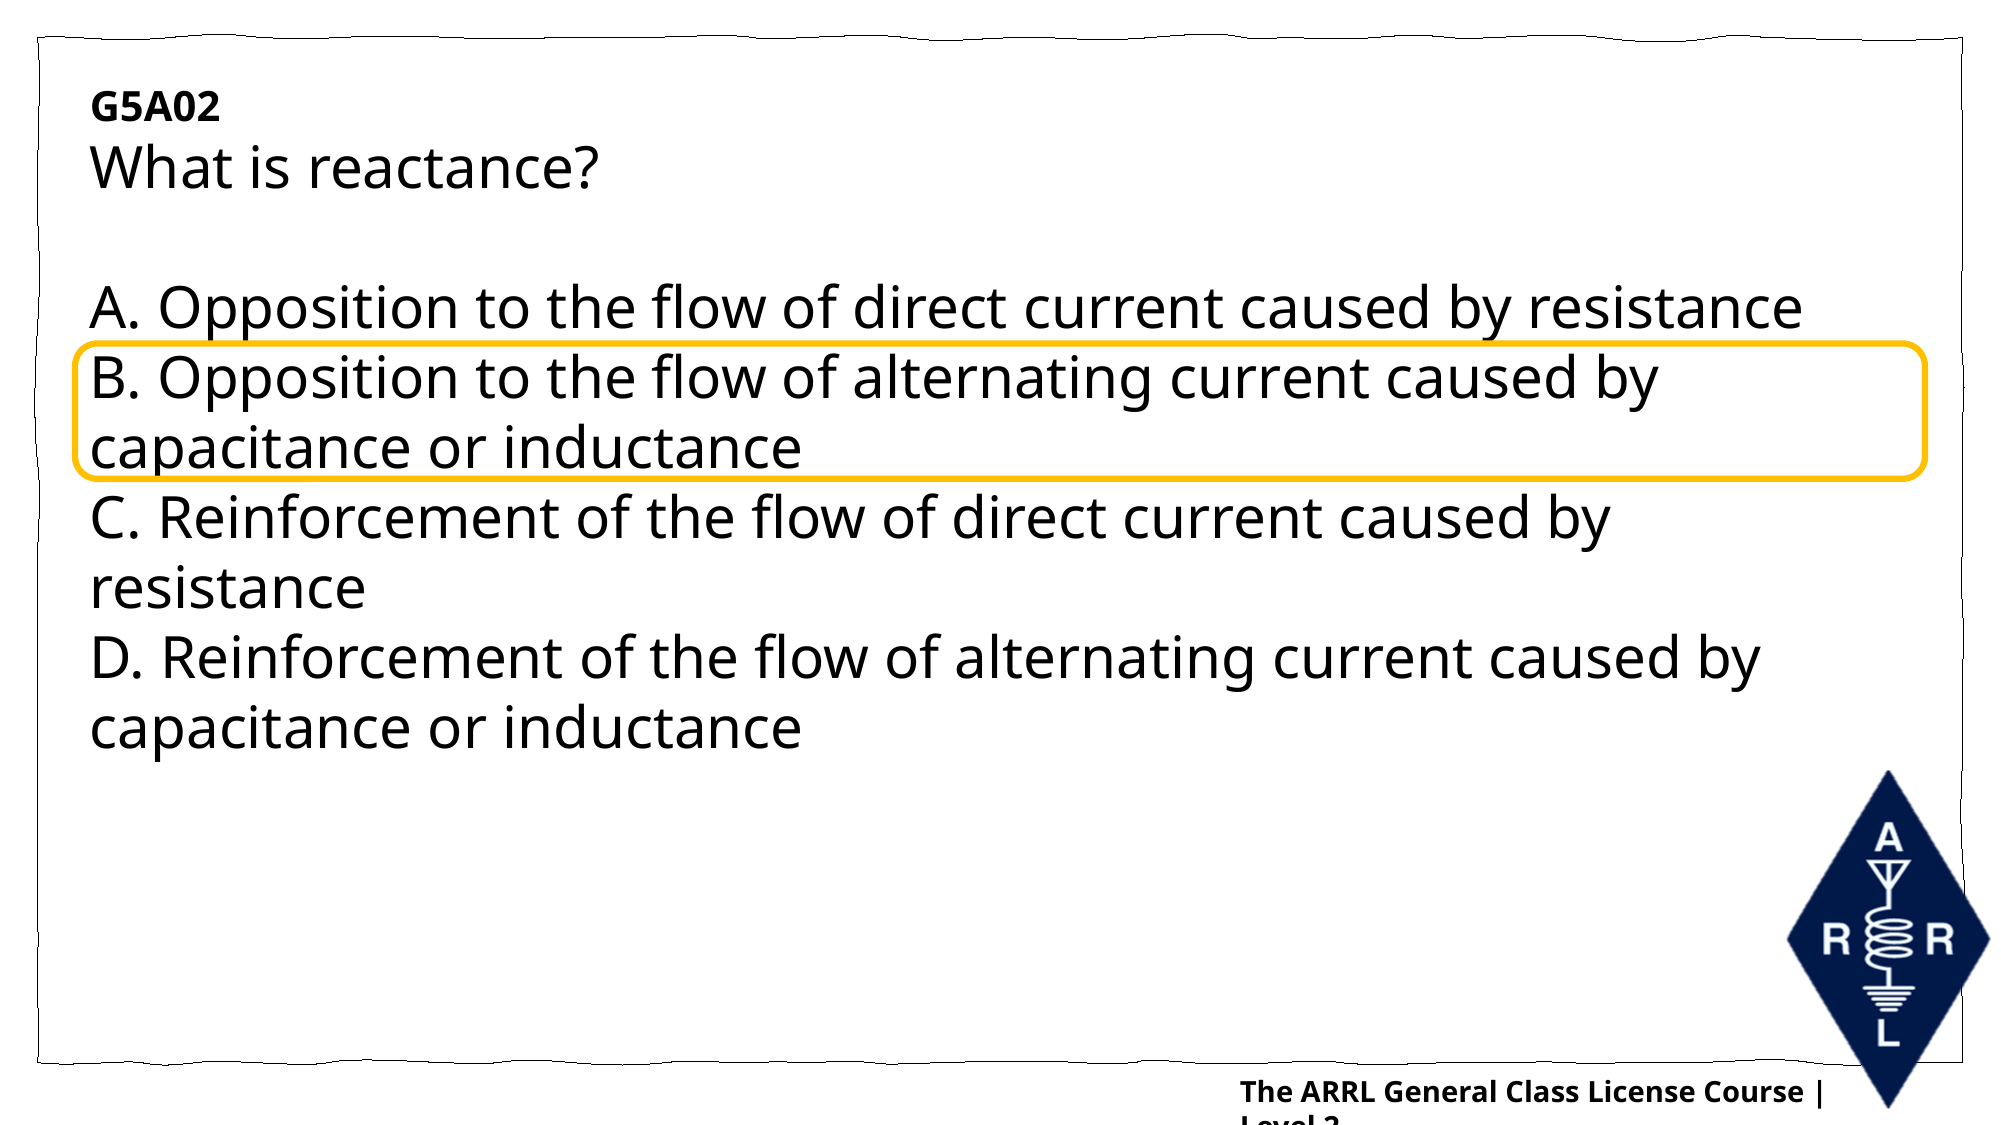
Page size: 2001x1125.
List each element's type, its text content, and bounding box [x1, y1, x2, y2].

text_box [73, 342, 1927, 480]
text_box G5A02 What is reactance? A. Opposition to the flow of direct current caused by resistance B. Opposition to the flow of alternating current caused by capacitance or inductance C. Reinforcement of the flow of direct current caused by resistance D. Reinforcement of the flow of alternating current caused by capacitance or inductance [75, 466, 1850, 768]
text_box G5A02 What is reactance? A. Opposition to the flow of direct current caused by resistance B. Opposition to the flow of alternating current caused by capacitance or inductance C. Reinforcement of the flow of direct current caused by resistance D. Reinforcement of the flow of alternating current caused by capacitance or inductance [75, 72, 1850, 356]
picture [1773, 752, 1999, 1125]
